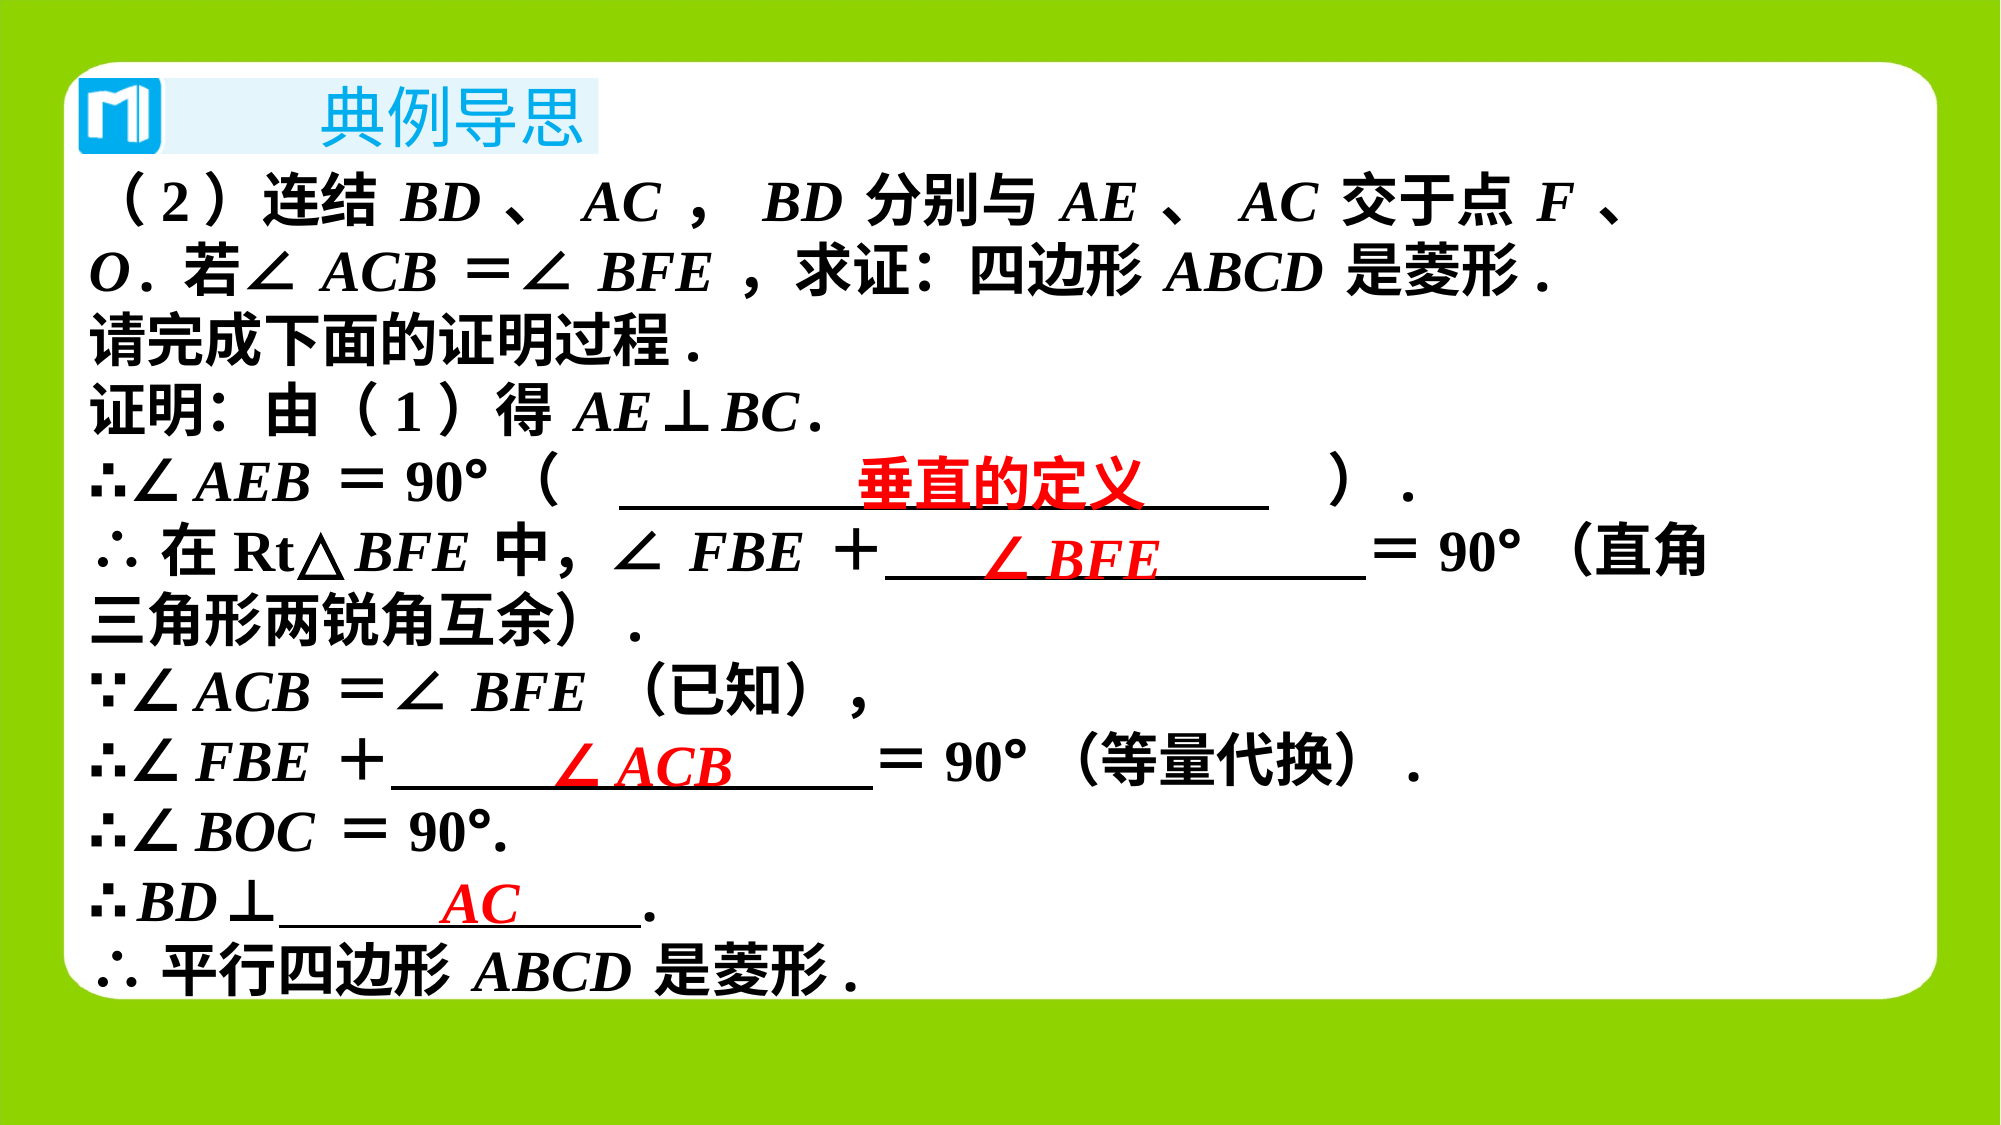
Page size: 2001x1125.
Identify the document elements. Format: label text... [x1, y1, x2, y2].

text_box AC [427, 857, 640, 964]
text_box ∠ACB [536, 721, 882, 827]
text_box （2）连结BD、AC，BD分别与AE、AC交于点F、 O. 若∠ACB＝∠BFE，求证：四边形ABCD是菱形. 请完成下面的证明过程. 证明：由（1）得AE⊥BC. ∴∠AEB＝90°（ ）. ∴在Rt△BFE中，∠FBE＋ ＝90°（直角 三角形两锐角互余）. ∵∠ACB＝∠BFE（已知）， ∴∠FBE＋ ＝90°（等量代换）. ∴∠BOC＝90°. ∴BD⊥ ⁠. ∴平行四边形ABCD是菱形. [88, 163, 1974, 982]
text_box 垂直的定义 [841, 439, 1323, 545]
picture [0, 0, 2001, 1125]
text_box ∠BFE [965, 503, 1311, 609]
